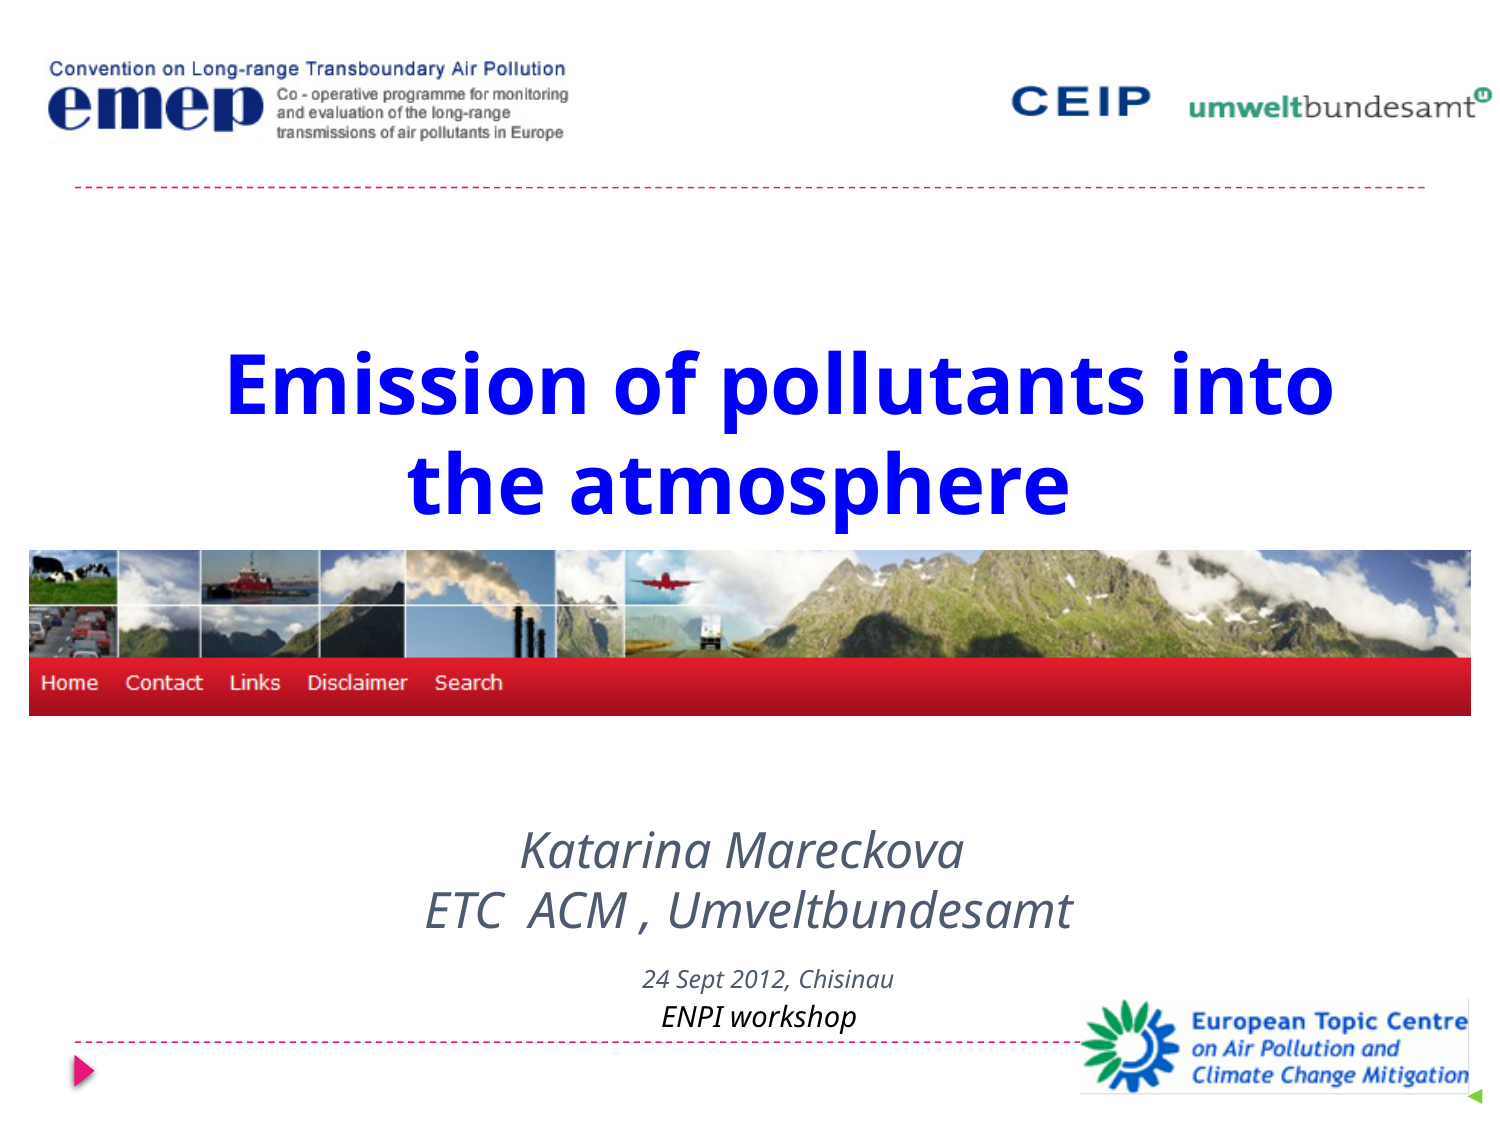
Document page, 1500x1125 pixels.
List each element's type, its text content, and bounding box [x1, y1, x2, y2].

picture [29, 550, 1471, 717]
picture [40, 54, 576, 150]
picture [1080, 999, 1471, 1060]
picture [1004, 77, 1500, 131]
subtitle [450, 1060, 1500, 1125]
title Emission of pollutants into the atmosphere [75, 243, 1425, 539]
text_box Katarina Mareckova ETC ACM , Umveltbundesamt 24 Sept 2012, Chisinau ENPI workshop [100, 811, 1411, 1042]
